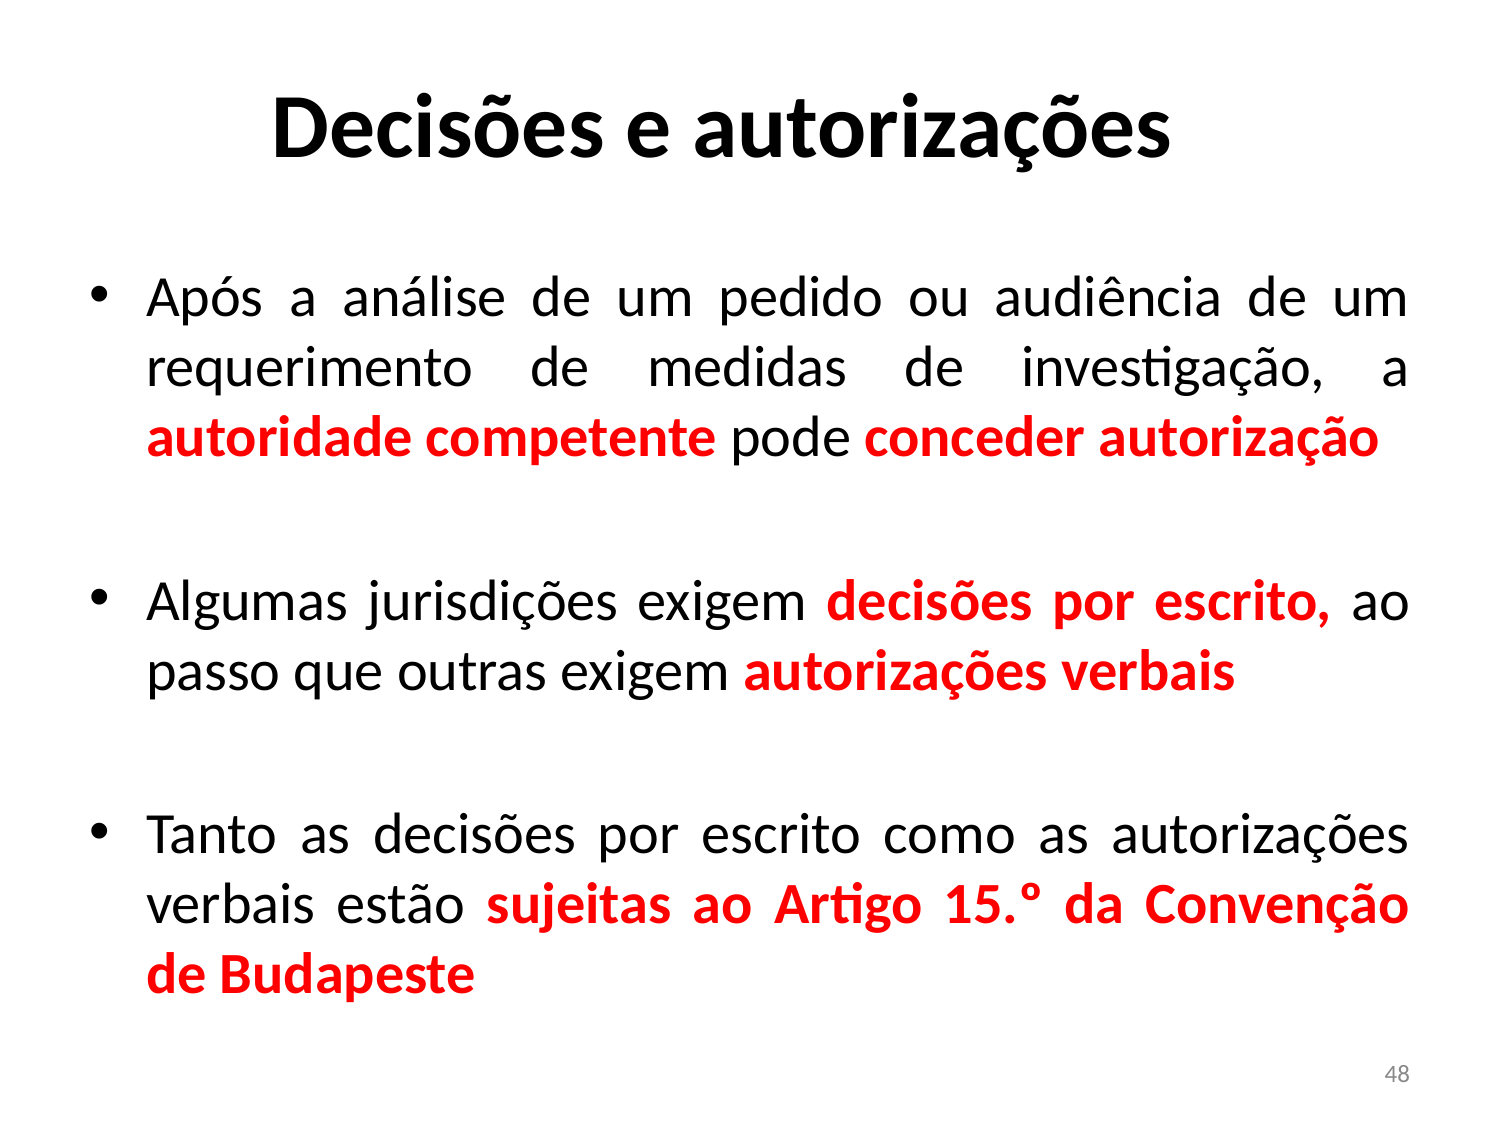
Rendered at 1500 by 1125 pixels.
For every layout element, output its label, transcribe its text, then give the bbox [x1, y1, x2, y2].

slide_number 48 [1074, 1042, 1425, 1103]
title Decisões e autorizações [57, 27, 1408, 216]
text_box Após a análise de um pedido ou audiência de um requerimento de medidas de investigação, a autoridade competente pode conceder autorização Algumas jurisdições exigem decisões por escrito, ao passo que outras exigem autorizações verbais Tanto as decisões por escrito como as autorizações verbais estão sujeitas ao Artigo 15.º da Convenção de Budapeste [74, 194, 1425, 1043]
